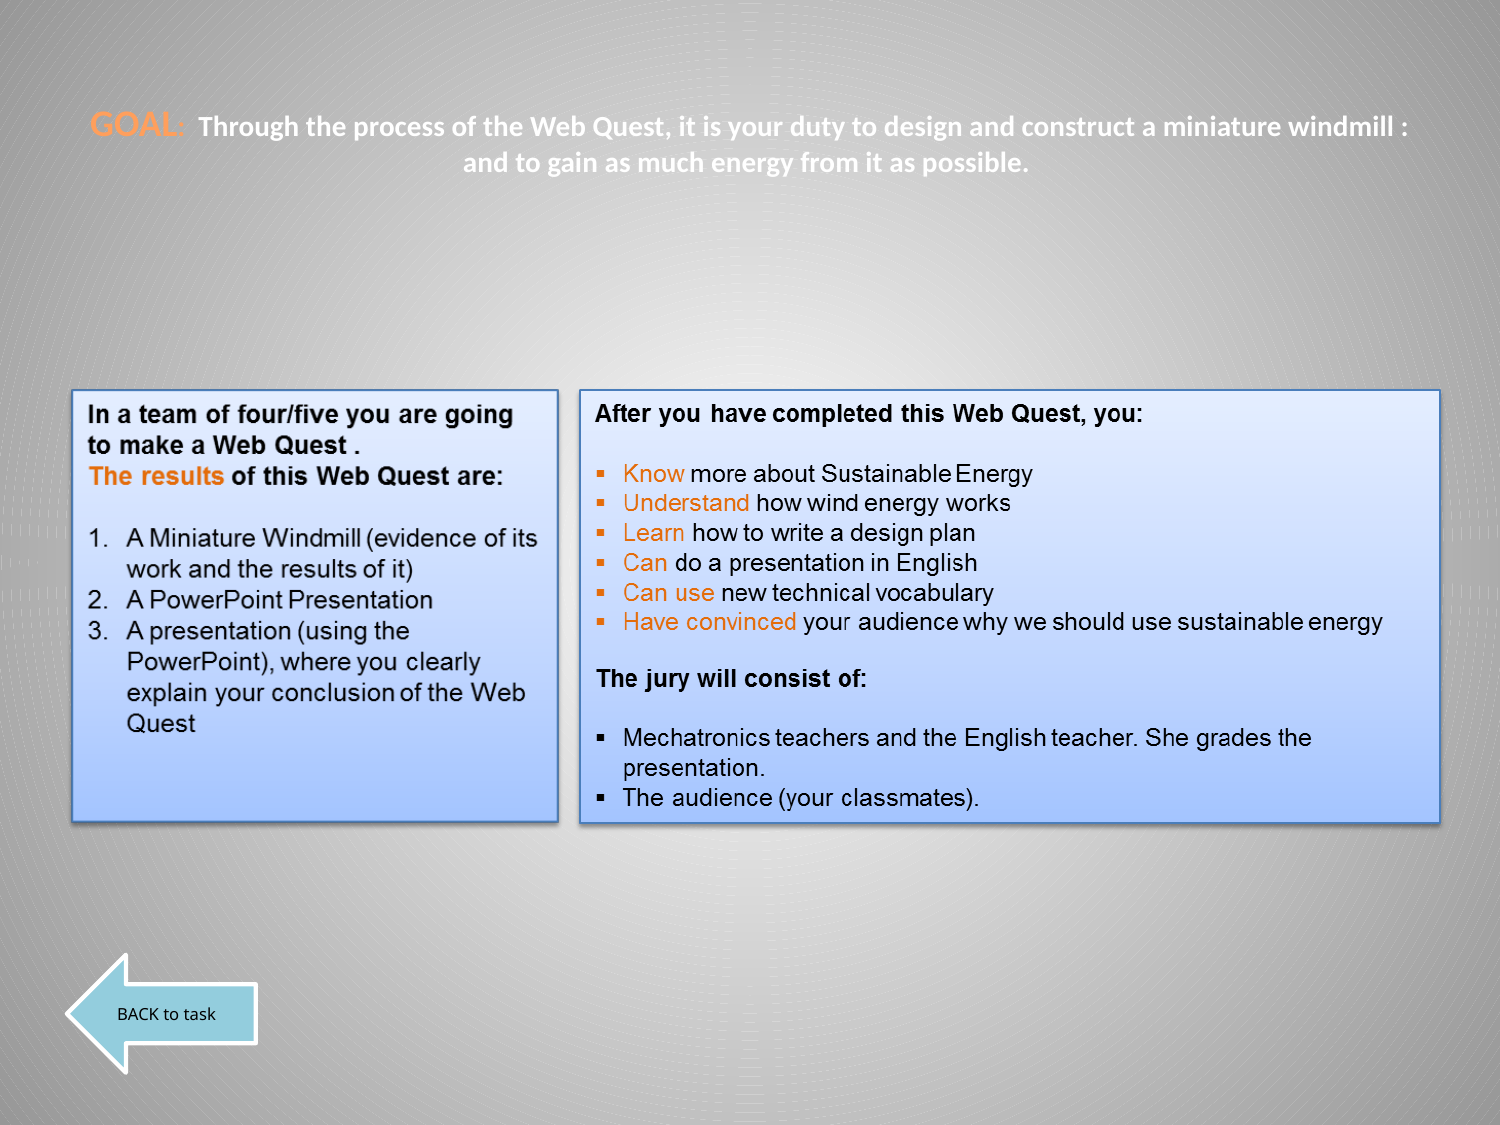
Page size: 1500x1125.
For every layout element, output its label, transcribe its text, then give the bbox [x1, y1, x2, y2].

text_box BACK to task [102, 996, 256, 1031]
text_box [64, 952, 258, 1075]
title GOAL: Through the process of the Web Quest, it is your duty to design and construct a miniature windmill : and to gain as much energy from it as possible. [75, 45, 1425, 233]
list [64, 385, 567, 833]
picture [572, 385, 1448, 835]
